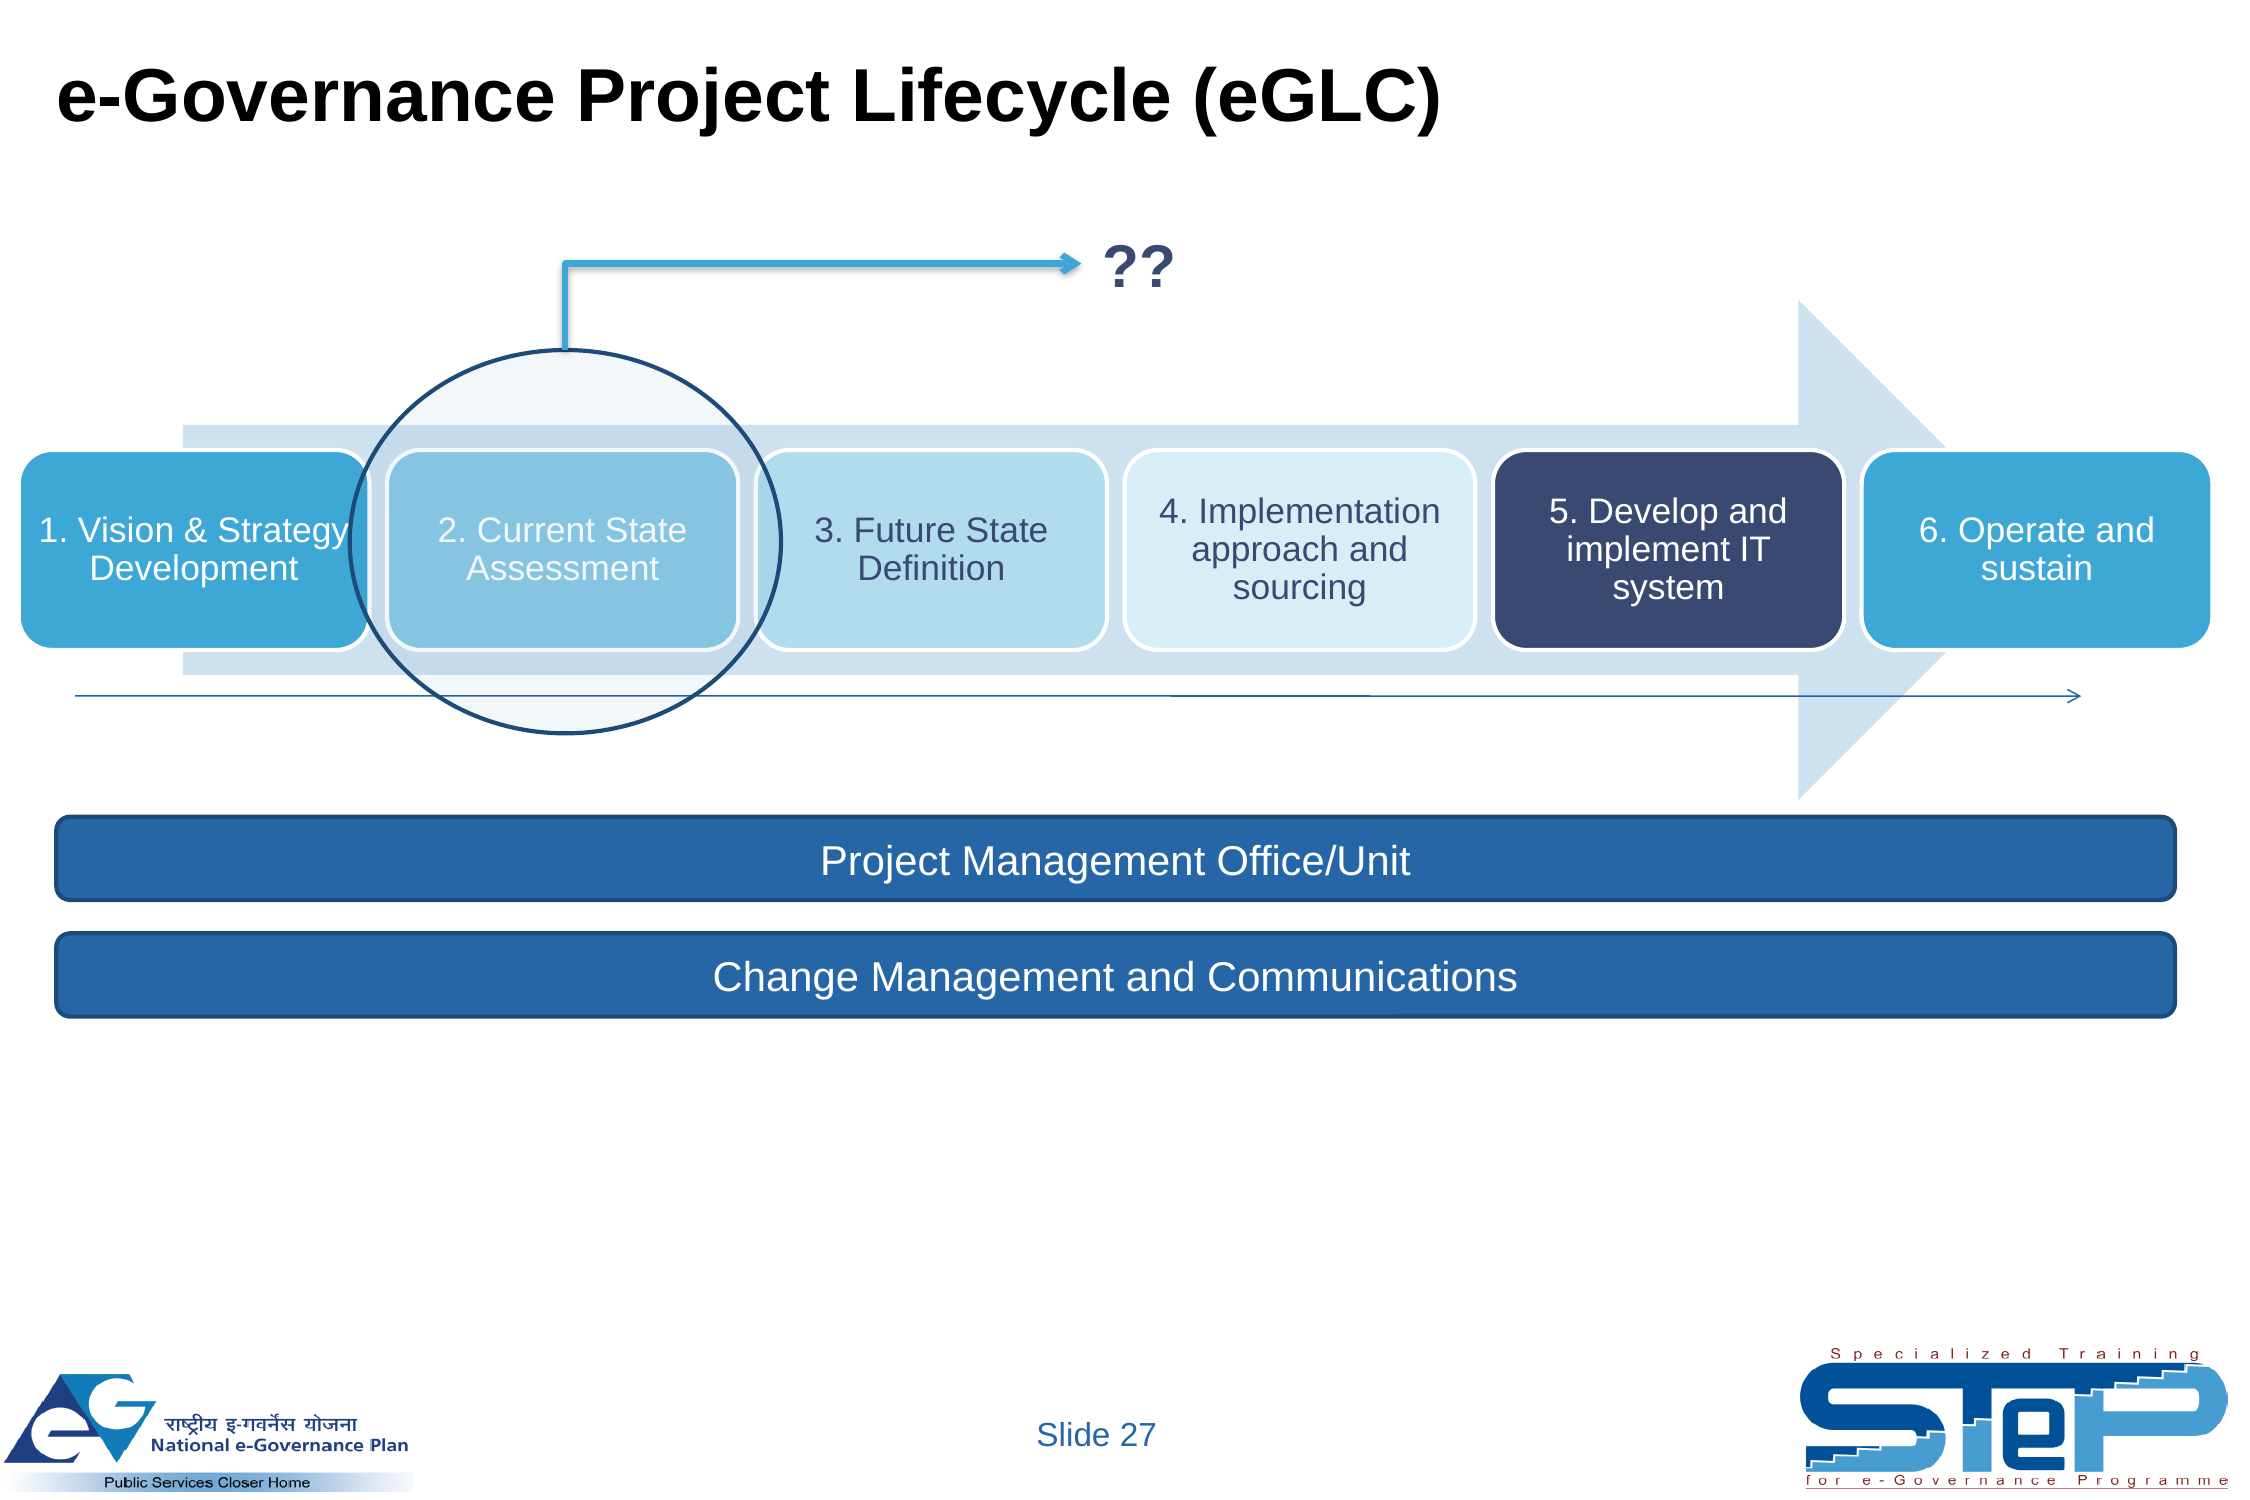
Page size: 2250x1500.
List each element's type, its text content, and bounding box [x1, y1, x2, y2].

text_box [1492, 449, 1845, 651]
text_box [372, 348, 756, 655]
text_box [1861, 449, 2213, 651]
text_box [386, 449, 739, 651]
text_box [565, 263, 1082, 351]
title e-Governance Project Lifecycle (eGLC) [56, 16, 2082, 167]
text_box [1124, 449, 1476, 651]
text_box Change Management and Communications [54, 931, 2178, 1019]
text_box [453, 708, 678, 736]
text_box Project Management Office/Unit [54, 814, 2178, 903]
picture [3, 1374, 413, 1492]
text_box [18, 449, 370, 651]
text_box [392, 656, 742, 695]
text_box [1798, 708, 1891, 801]
picture [1800, 1348, 2228, 1489]
text_box ?? [1081, 216, 1199, 311]
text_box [755, 449, 1108, 651]
text_box [182, 636, 406, 675]
text_box [725, 300, 1946, 695]
text_box [182, 424, 391, 451]
